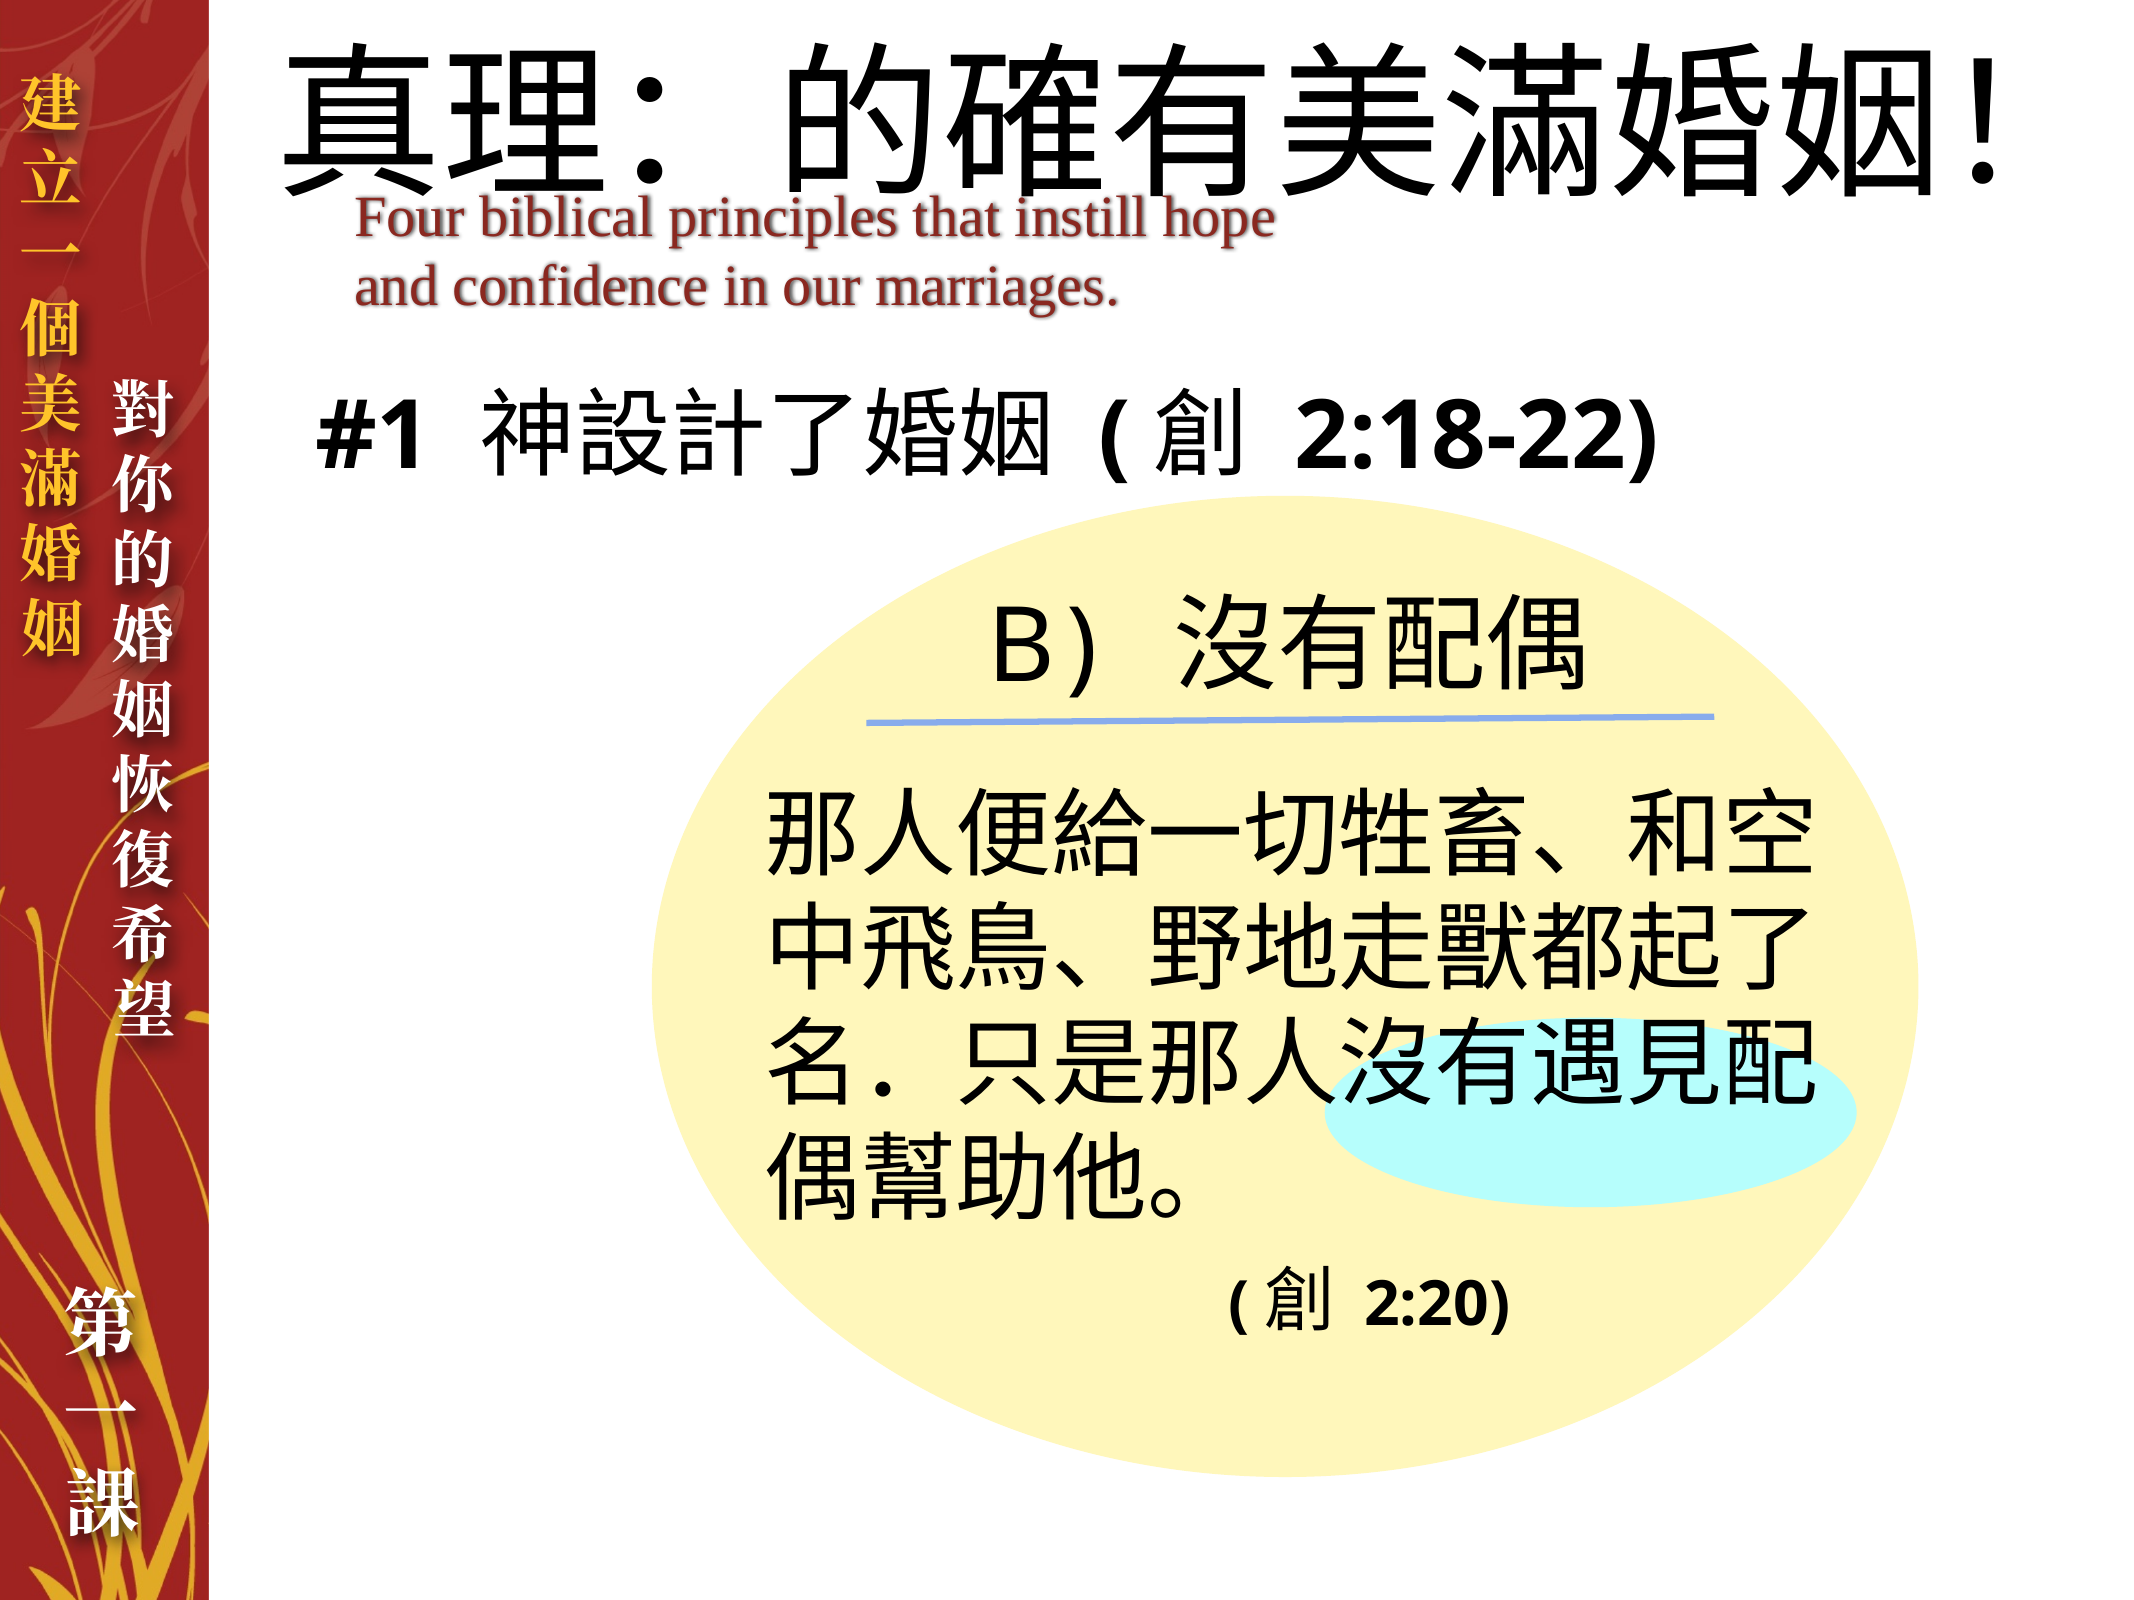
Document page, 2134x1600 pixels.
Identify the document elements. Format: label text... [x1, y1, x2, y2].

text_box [295, 364, 1919, 1478]
picture [0, 0, 208, 1600]
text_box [866, 568, 1800, 724]
text_box Four biblical principles that instill hope and confidence in our marriages. [345, 226, 1330, 326]
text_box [755, 764, 1919, 1309]
text_box 真理：的確有美滿婚姻！ [267, 8, 2119, 226]
